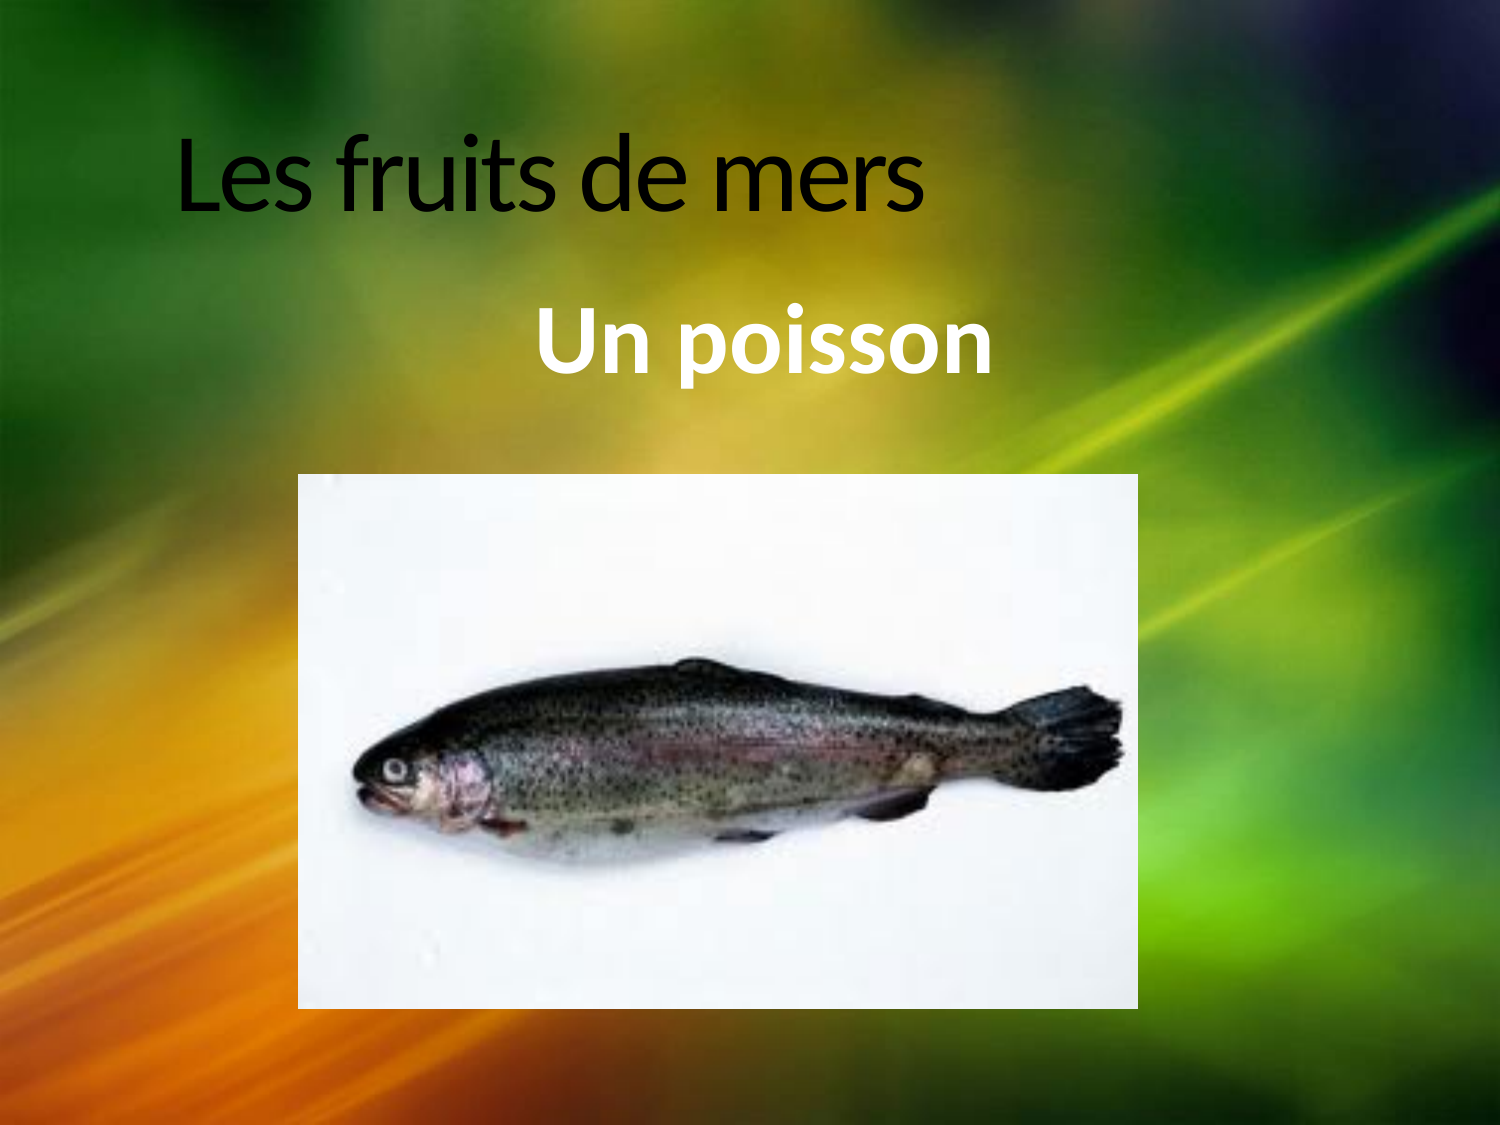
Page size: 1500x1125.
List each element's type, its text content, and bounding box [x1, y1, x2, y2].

title Les fruits de mers [174, 50, 1331, 287]
picture [0, 0, 1500, 1125]
subtitle Un poisson [150, 287, 1380, 488]
